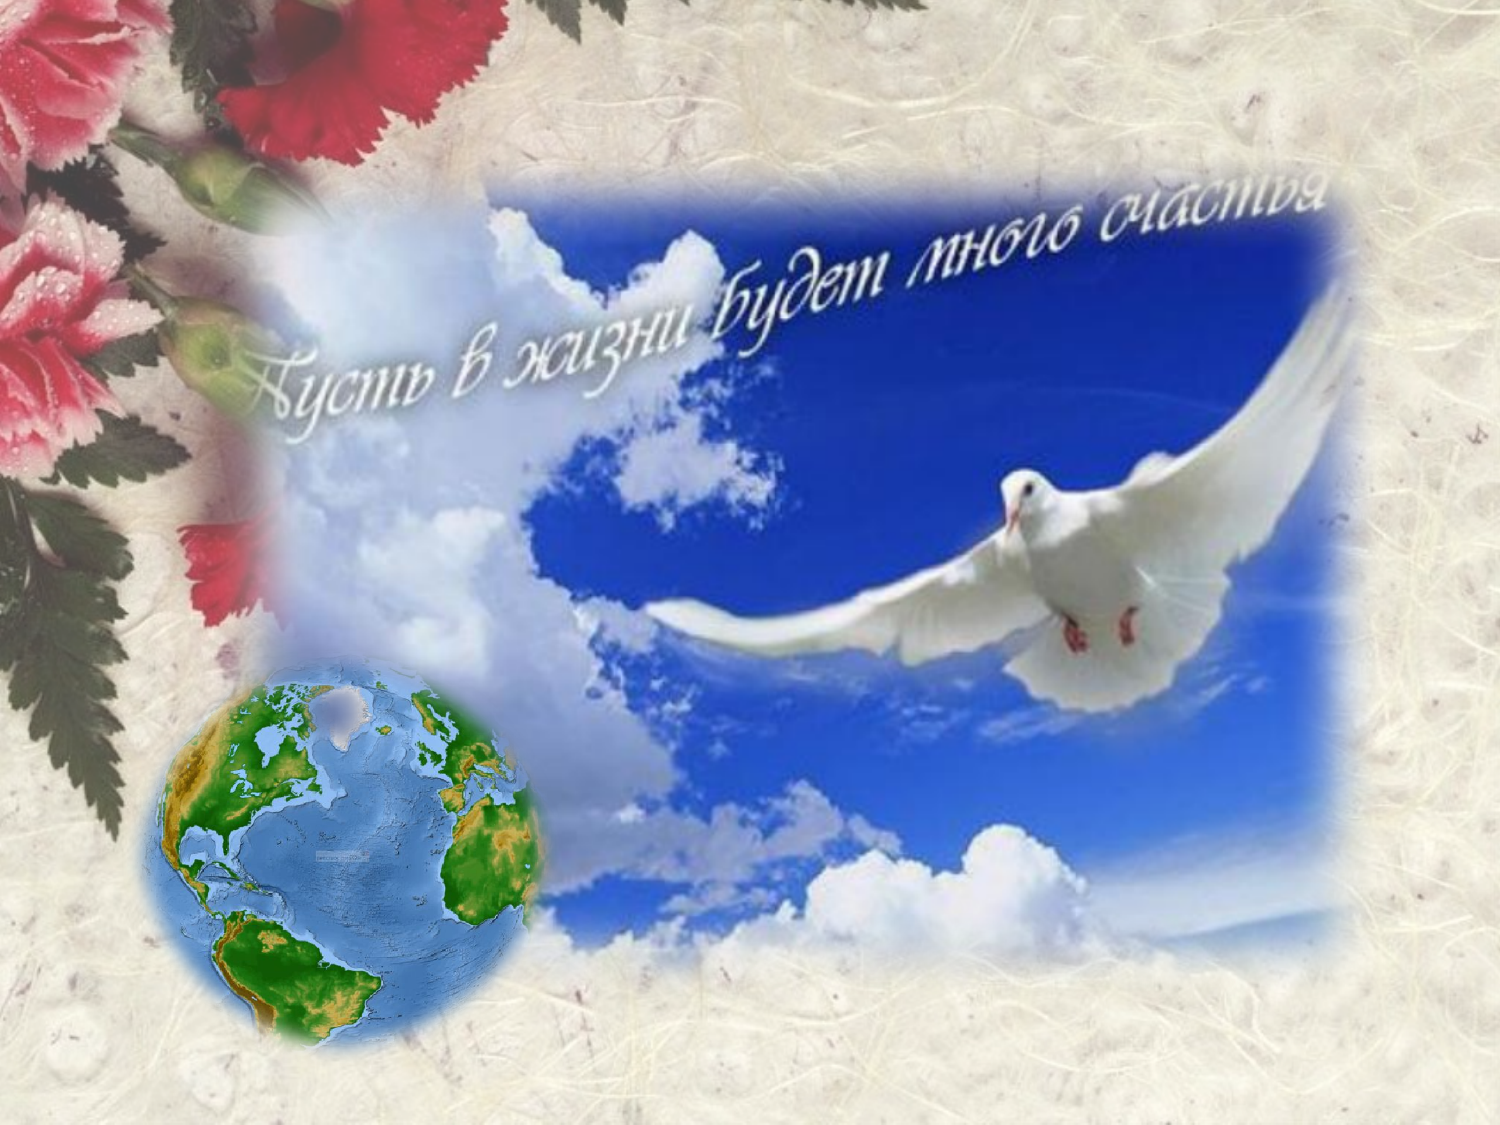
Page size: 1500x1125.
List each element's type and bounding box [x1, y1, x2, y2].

picture [120, 152, 1385, 1067]
